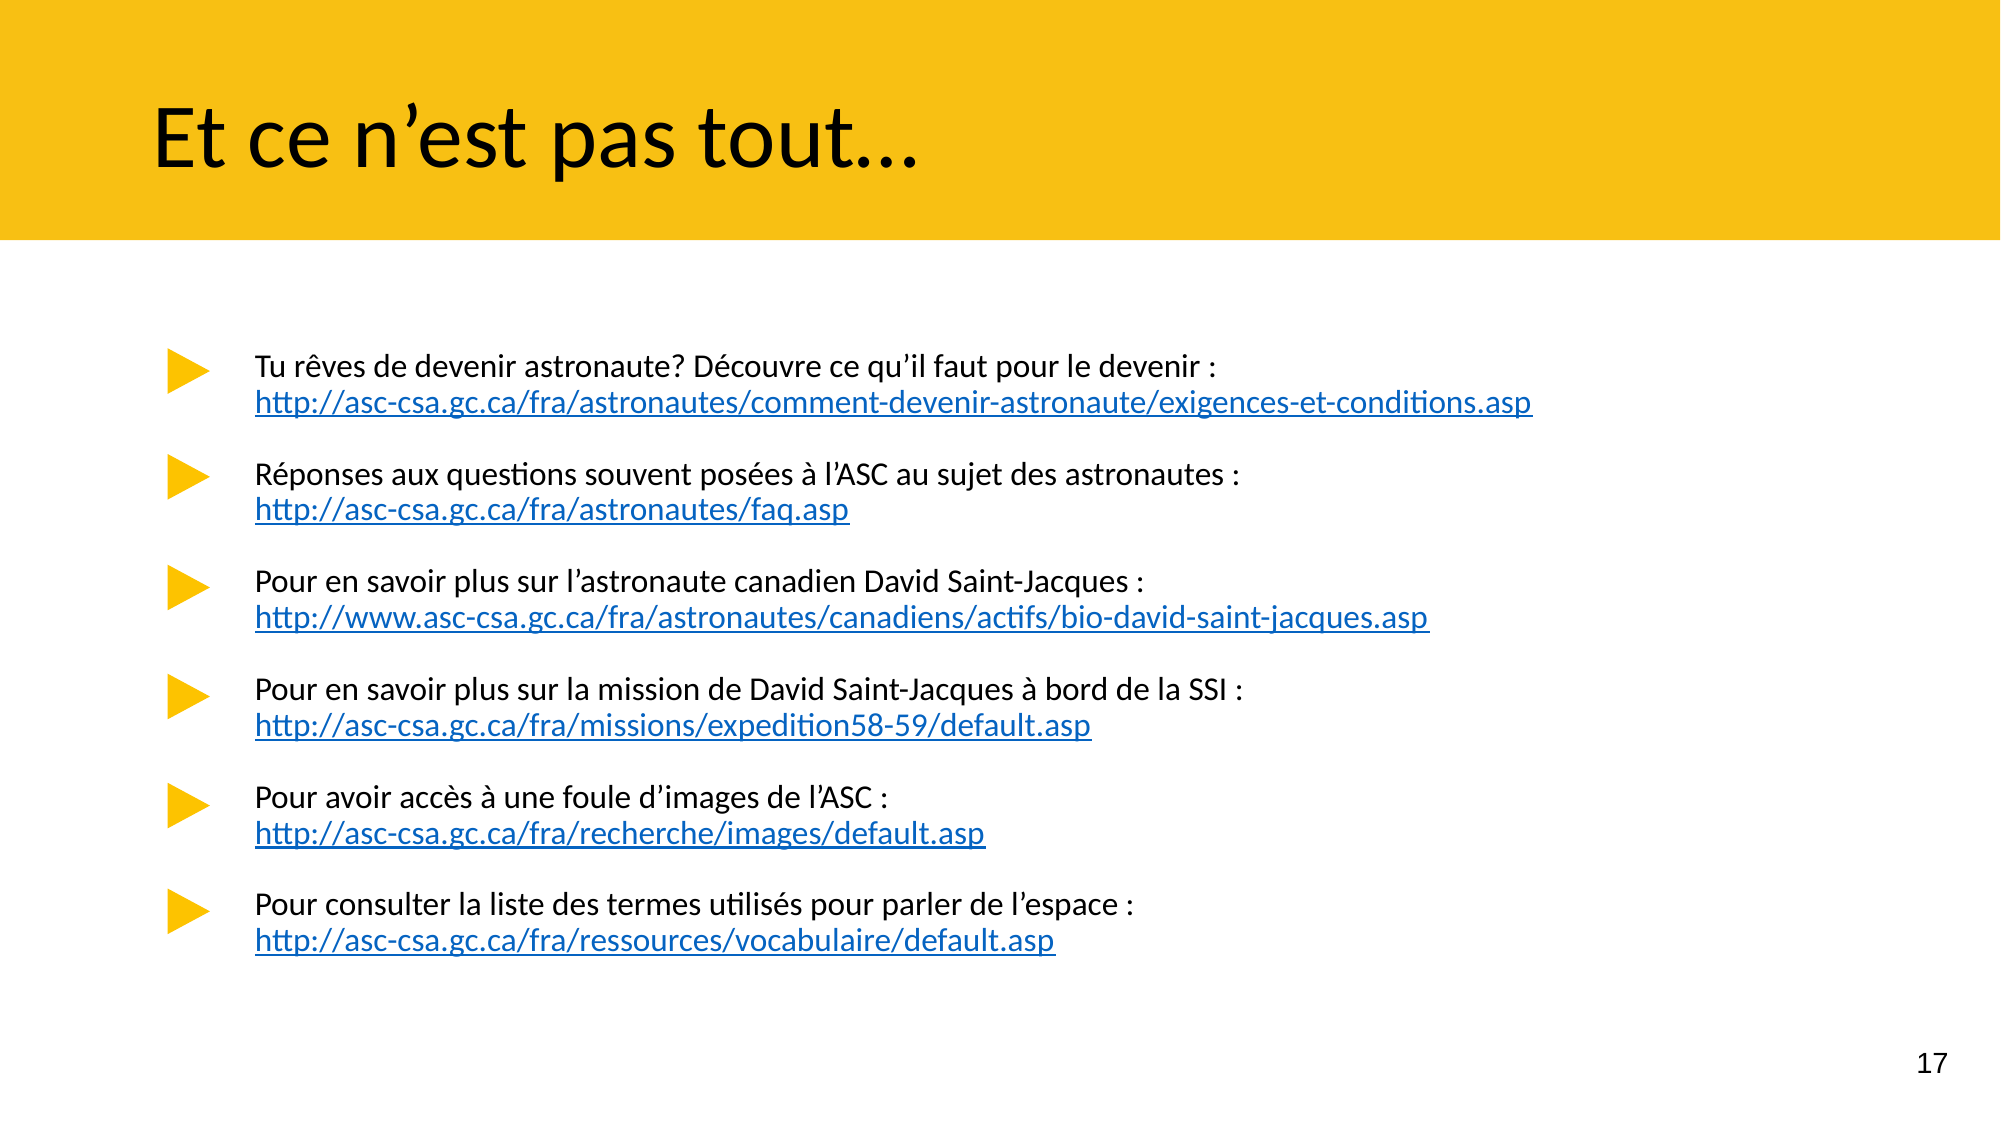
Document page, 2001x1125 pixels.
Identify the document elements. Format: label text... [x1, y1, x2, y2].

text_box [167, 348, 210, 394]
list Tu rêves de devenir astronaute? Découvre ce qu’il faut pour le devenir : http://asc-csa.gc.ca/fra/astronautes/comment-devenir-astronaute/exigences-et-conditions.asp Réponses aux questions souvent posées à l’ASC au sujet des astronautes : http://asc-csa.gc.ca/fra/astronautes/faq.asp Pour en savoir plus sur l’astronaute canadien David Saint-Jacques : http://www.asc-csa.gc.ca/fra/astronautes/canadiens/actifs/bio-david-saint-jacques.asp Pour en savoir plus sur la mission de David Saint-Jacques à bord de la SSI : http://asc-csa.gc.ca/fra/missions/expedition58-59/default.asp Pour avoir accès à une foule d’images de l’ASC : http://asc-csa.gc.ca/fra/recherche/images/default.asp Pour consulter la liste des termes utilisés pour parler de l’espace : http://asc-csa.gc.ca/fra/ressources/vocabulaire/default.asp [239, 333, 1708, 1037]
text_box [167, 888, 210, 935]
text_box [167, 564, 210, 611]
text_box Et ce n’est pas tout… [137, 55, 1863, 221]
text_box [167, 782, 210, 829]
text_box [167, 673, 210, 720]
text_box [167, 454, 210, 500]
text_box 17 [1899, 1029, 1964, 1100]
